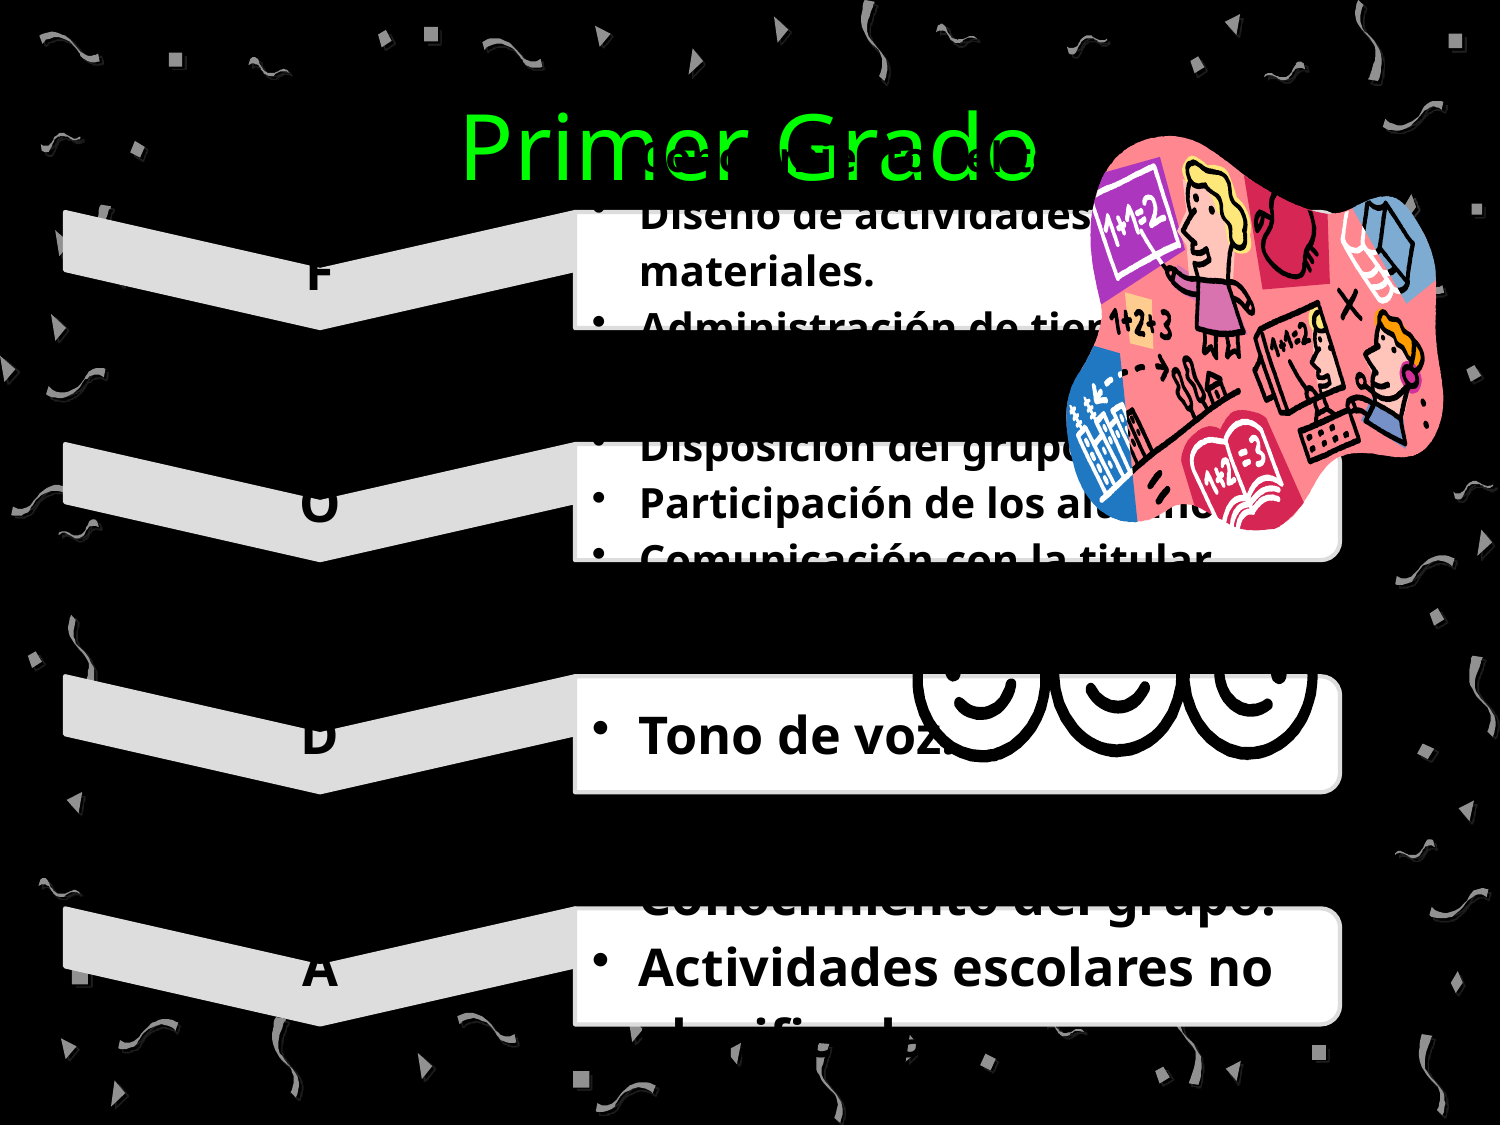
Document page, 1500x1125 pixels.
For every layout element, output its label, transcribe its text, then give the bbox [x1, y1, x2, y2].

picture [1037, 112, 1450, 538]
title Primer Grado [112, 49, 1388, 210]
picture [912, 587, 1318, 763]
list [64, 211, 1341, 1025]
